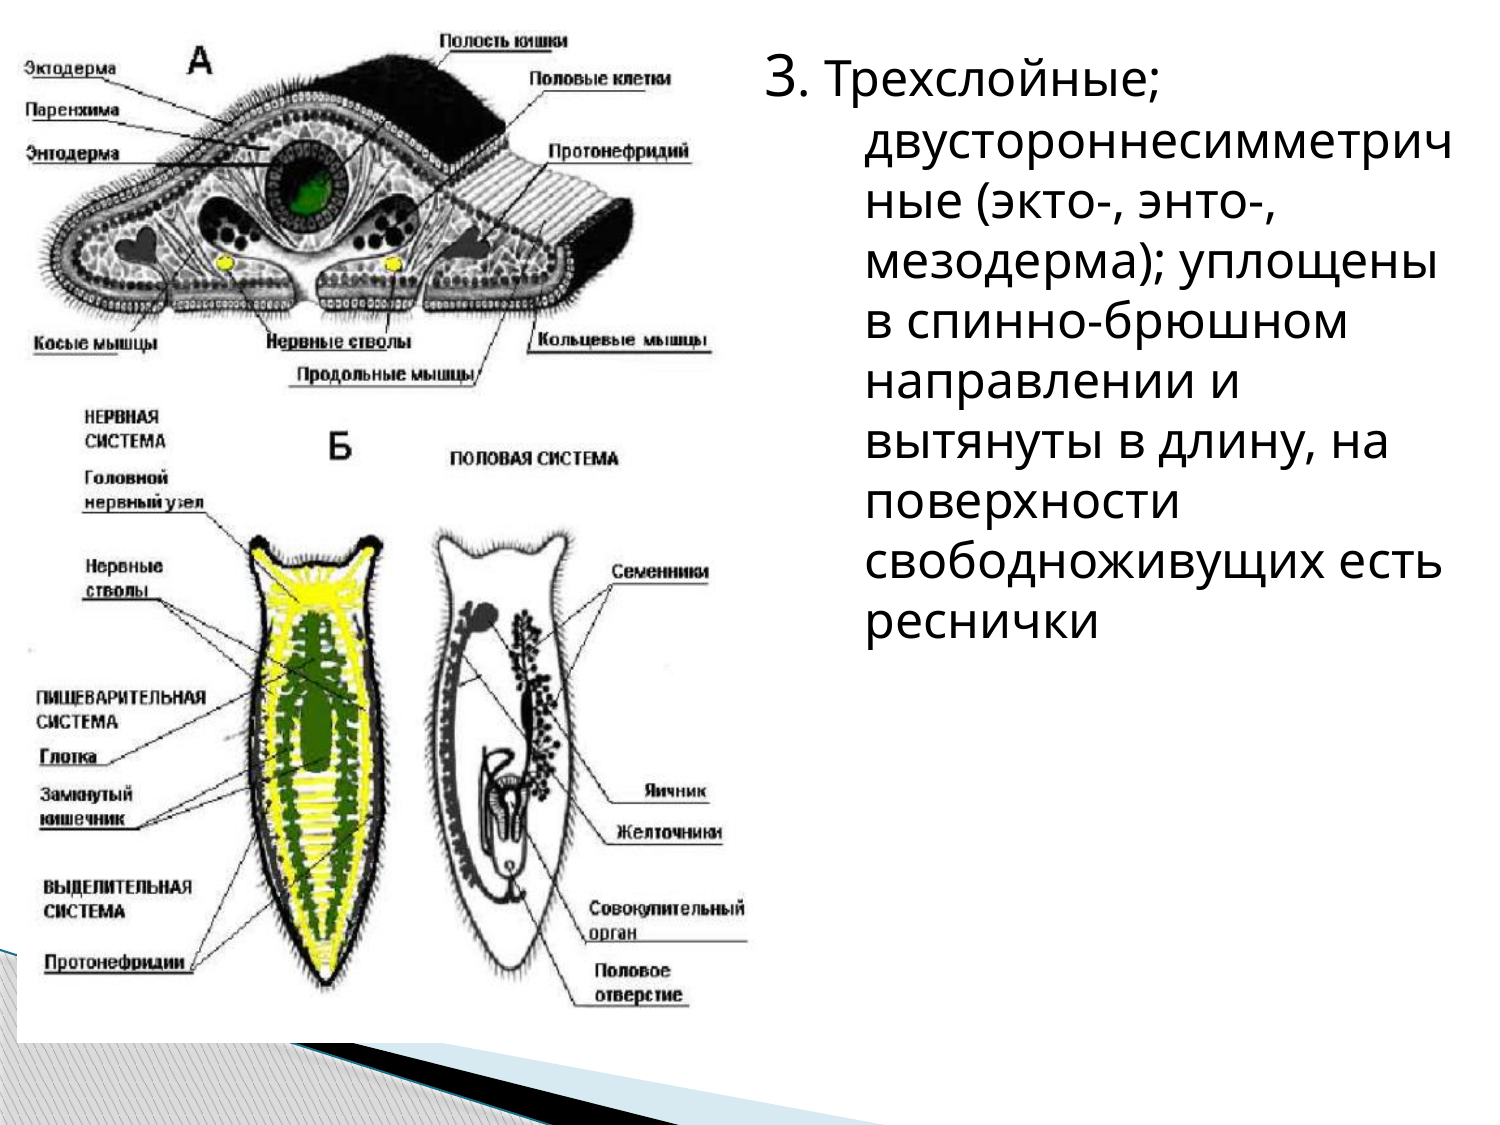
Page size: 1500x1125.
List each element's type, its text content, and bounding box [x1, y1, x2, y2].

picture [17, 30, 757, 1043]
list 3. Трехслойные; двустороннесимметричные (экто-, энто-, мезодерма); уплощены в спинно-брюшном направлении и вытянуты в длину, на поверхности свободноживущих есть реснички [750, 31, 1473, 1094]
